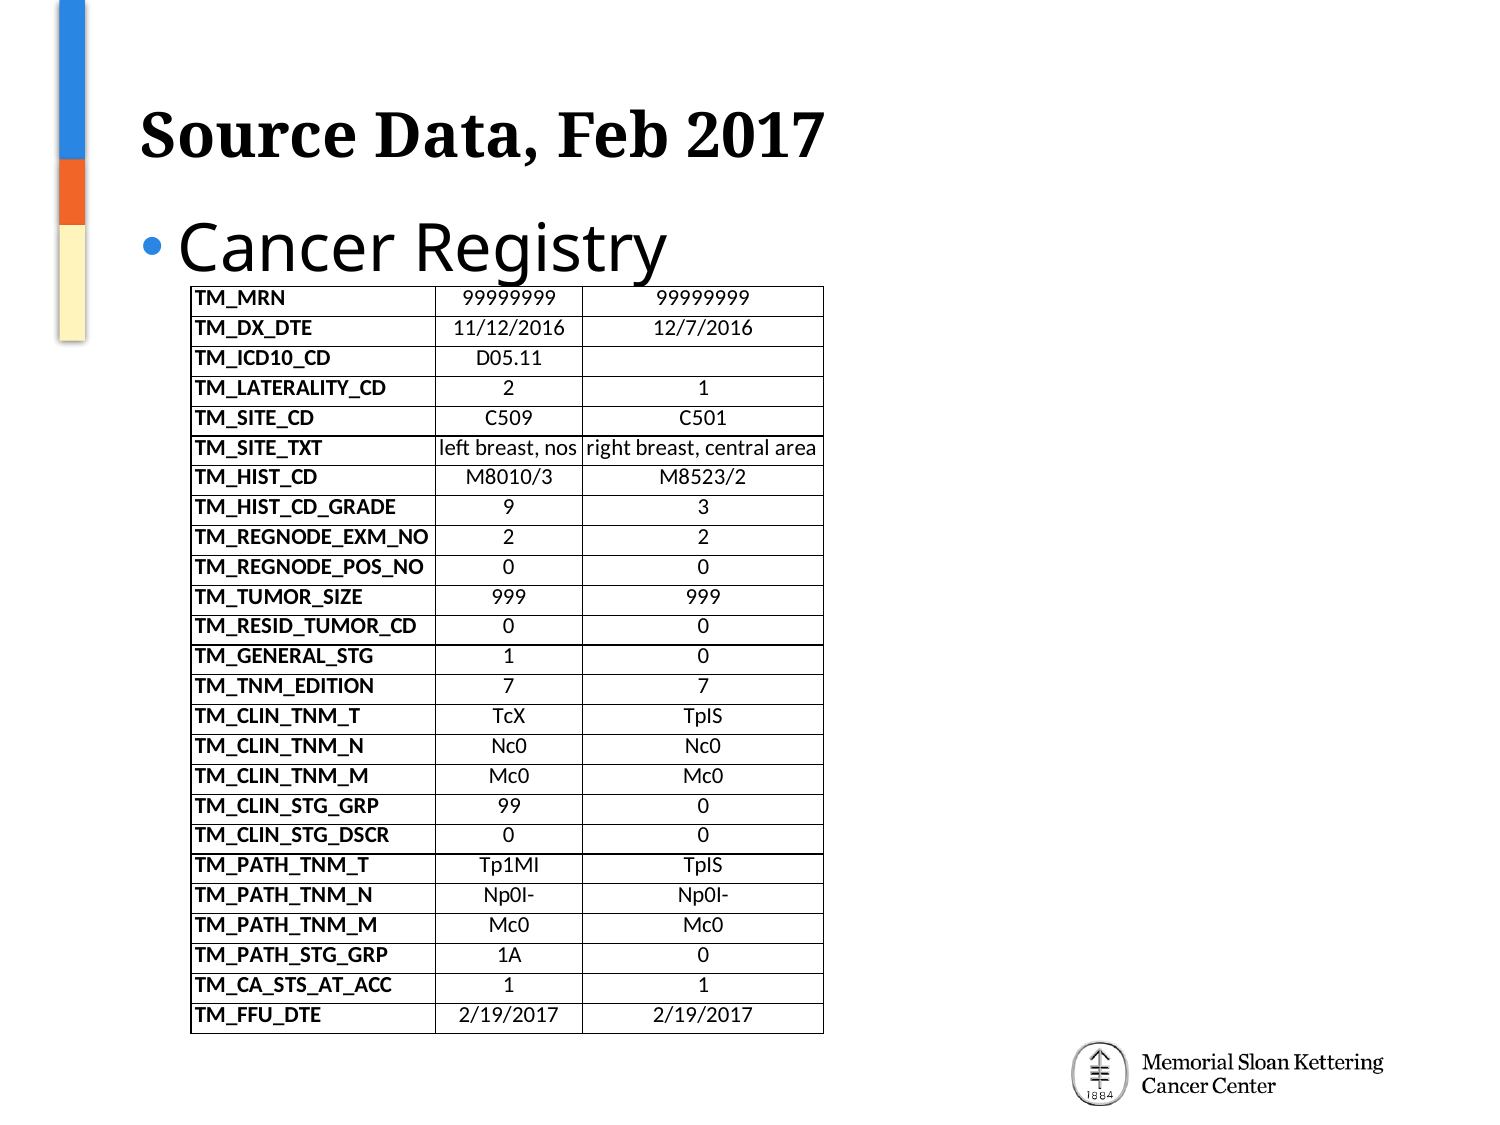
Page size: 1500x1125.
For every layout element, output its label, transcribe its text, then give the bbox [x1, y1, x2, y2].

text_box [190, 286, 825, 1034]
list Cancer Registry [125, 197, 1386, 940]
title Source Data, Feb 2017 [125, 48, 1386, 178]
